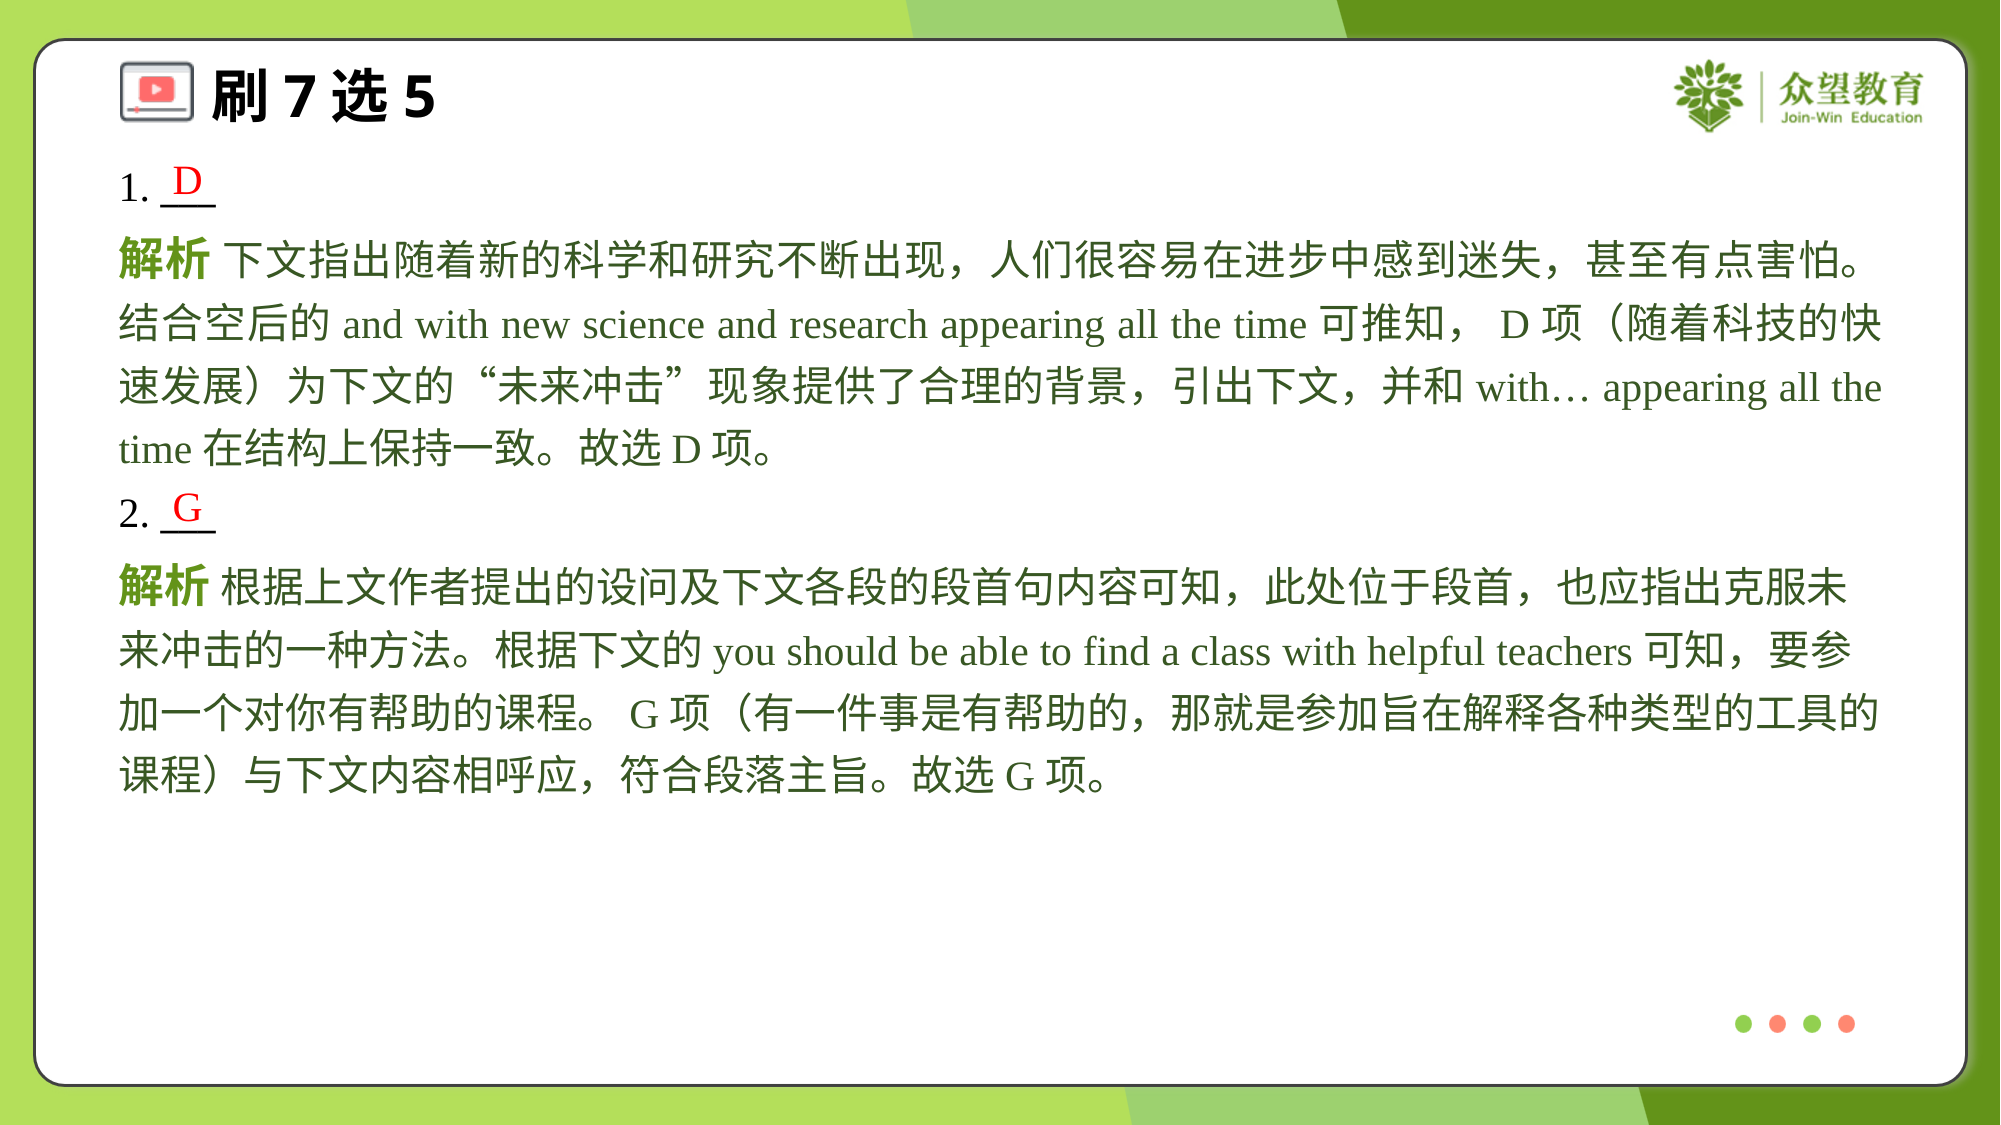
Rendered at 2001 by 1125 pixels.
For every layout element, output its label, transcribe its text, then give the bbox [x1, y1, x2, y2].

text_box G [167, 467, 208, 525]
text_box 1. ___ [118, 146, 1883, 204]
picture [0, 0, 2000, 1125]
text_box D [167, 140, 208, 199]
text_box 解析 下文指出随着新的科学和研究不断出现，人们很容易在进步中感到迷失，甚至有点害怕。结合空后的and with new science and research appearing all the time可推知，D项（随着科技的快速发展）为下文的“未来冲击”现象提供了合理的背景，引出下文，并和with… appearing all the time在结构上保持一致。故选D项。 [118, 215, 1883, 468]
text_box 2. ___ [118, 473, 1883, 531]
text_box 解析 根据上文作者提出的设问及下文各段的段首句内容可知，此处位于段首，也应指出克服未来冲击的一种方法。根据下文的you should be able to find a class with helpful teachers可知，要参加一个对你有帮助的课程。G项（有一件事是有帮助的，那就是参加旨在解释各种类型的工具的课程）与下文内容相呼应，符合段落主旨。故选G项。 [118, 542, 1883, 795]
